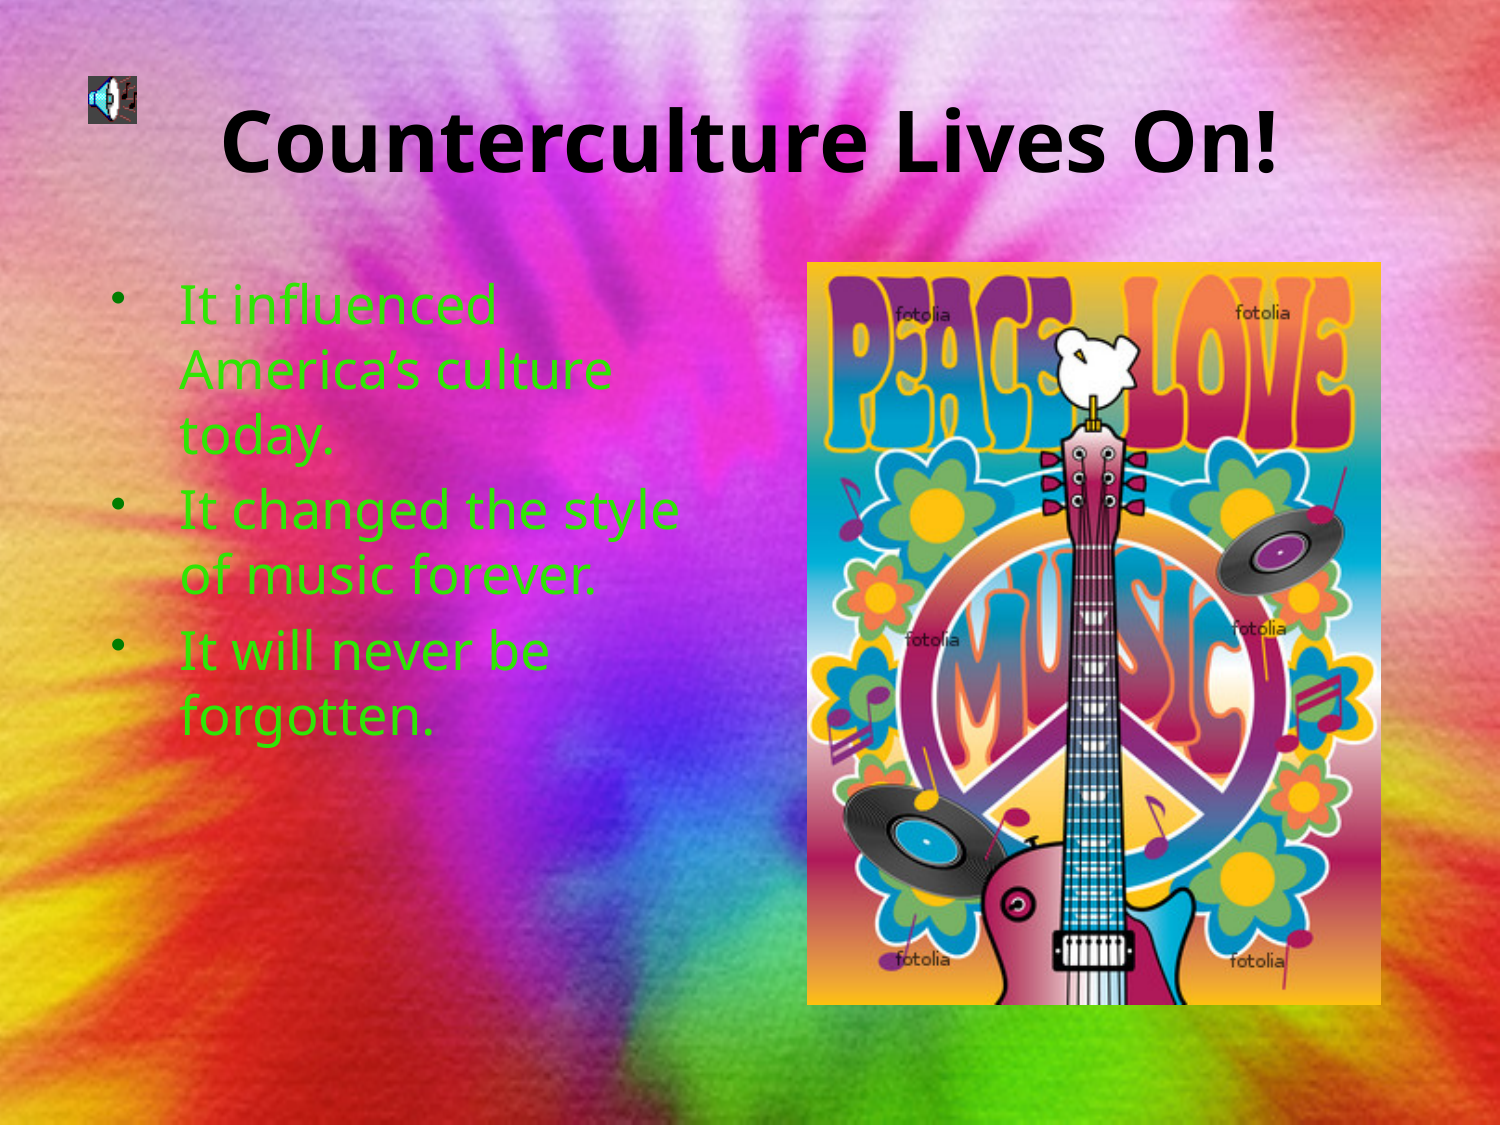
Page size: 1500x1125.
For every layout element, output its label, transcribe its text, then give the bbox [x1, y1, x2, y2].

title Counterculture Lives On! [75, 45, 1425, 233]
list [806, 262, 1381, 1006]
list It influenced America’s culture today. It changed the style of music forever. It will never be forgotten. [74, 262, 738, 1006]
picture [0, 0, 1500, 1125]
